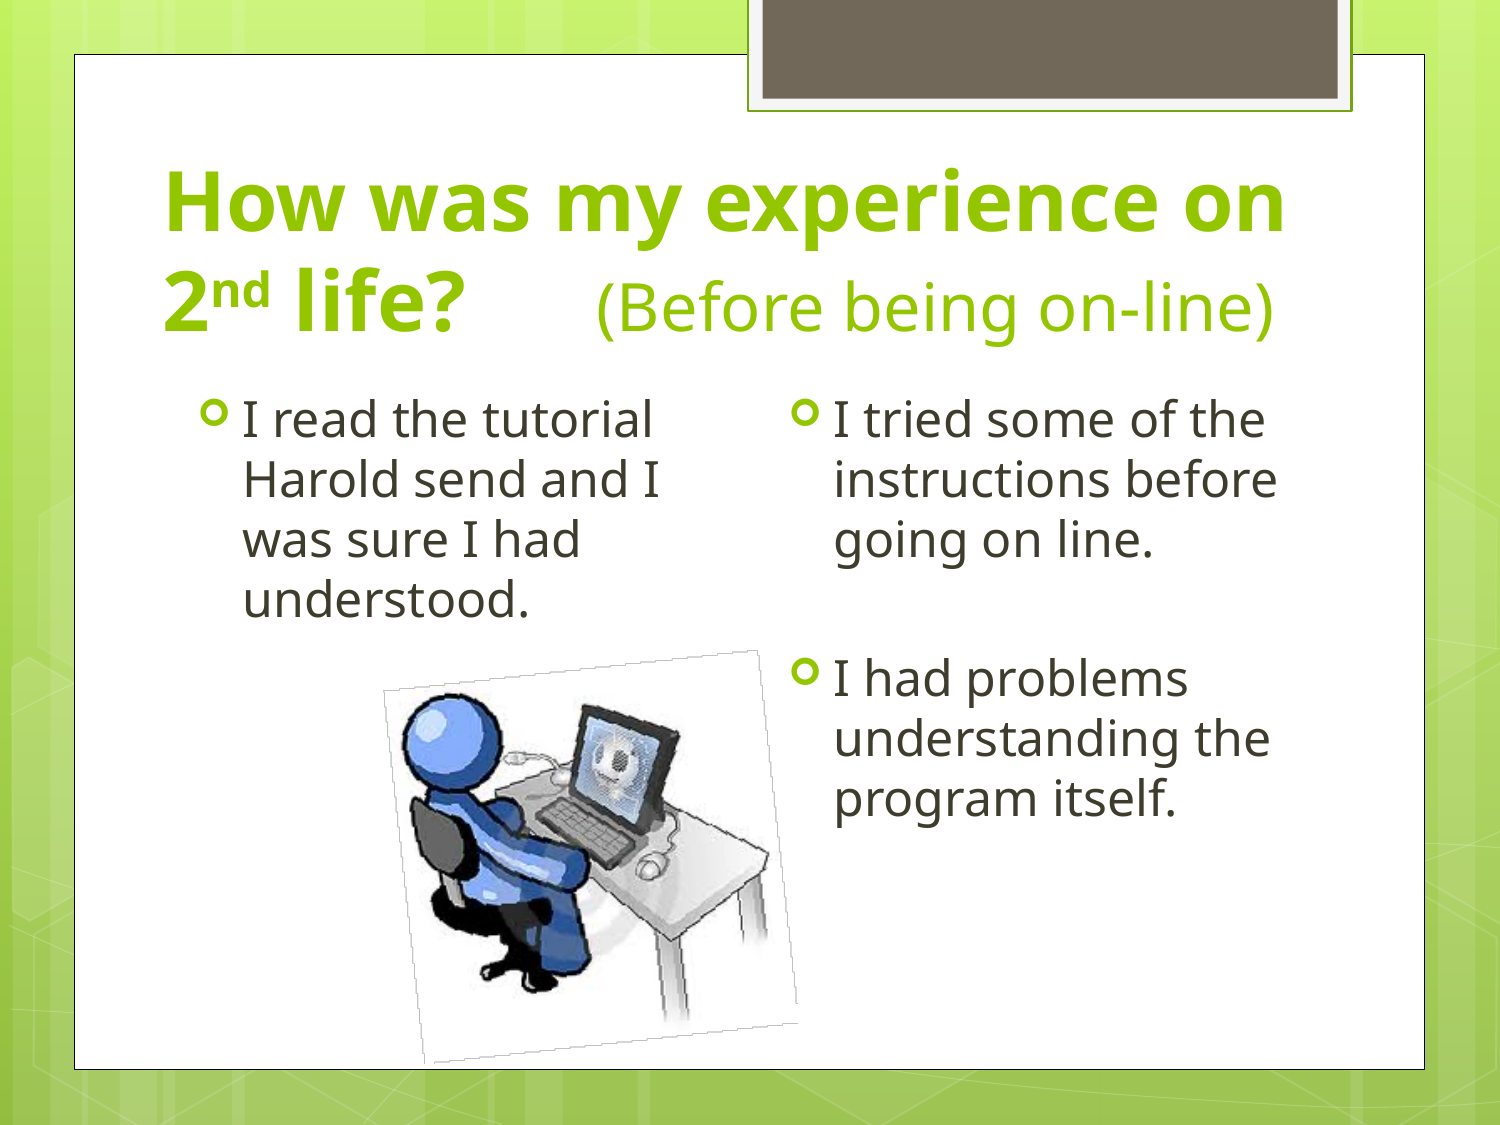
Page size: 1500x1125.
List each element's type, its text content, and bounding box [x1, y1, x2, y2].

list I read the tutorial Harold send and I was sure I had understood. [171, 379, 732, 953]
title How was my experience on 2nd life? (Before being on-line) [147, 125, 1324, 356]
list I tried some of the instructions before going on line. I had problems understanding the program itself. [761, 379, 1323, 953]
picture [385, 651, 798, 1064]
